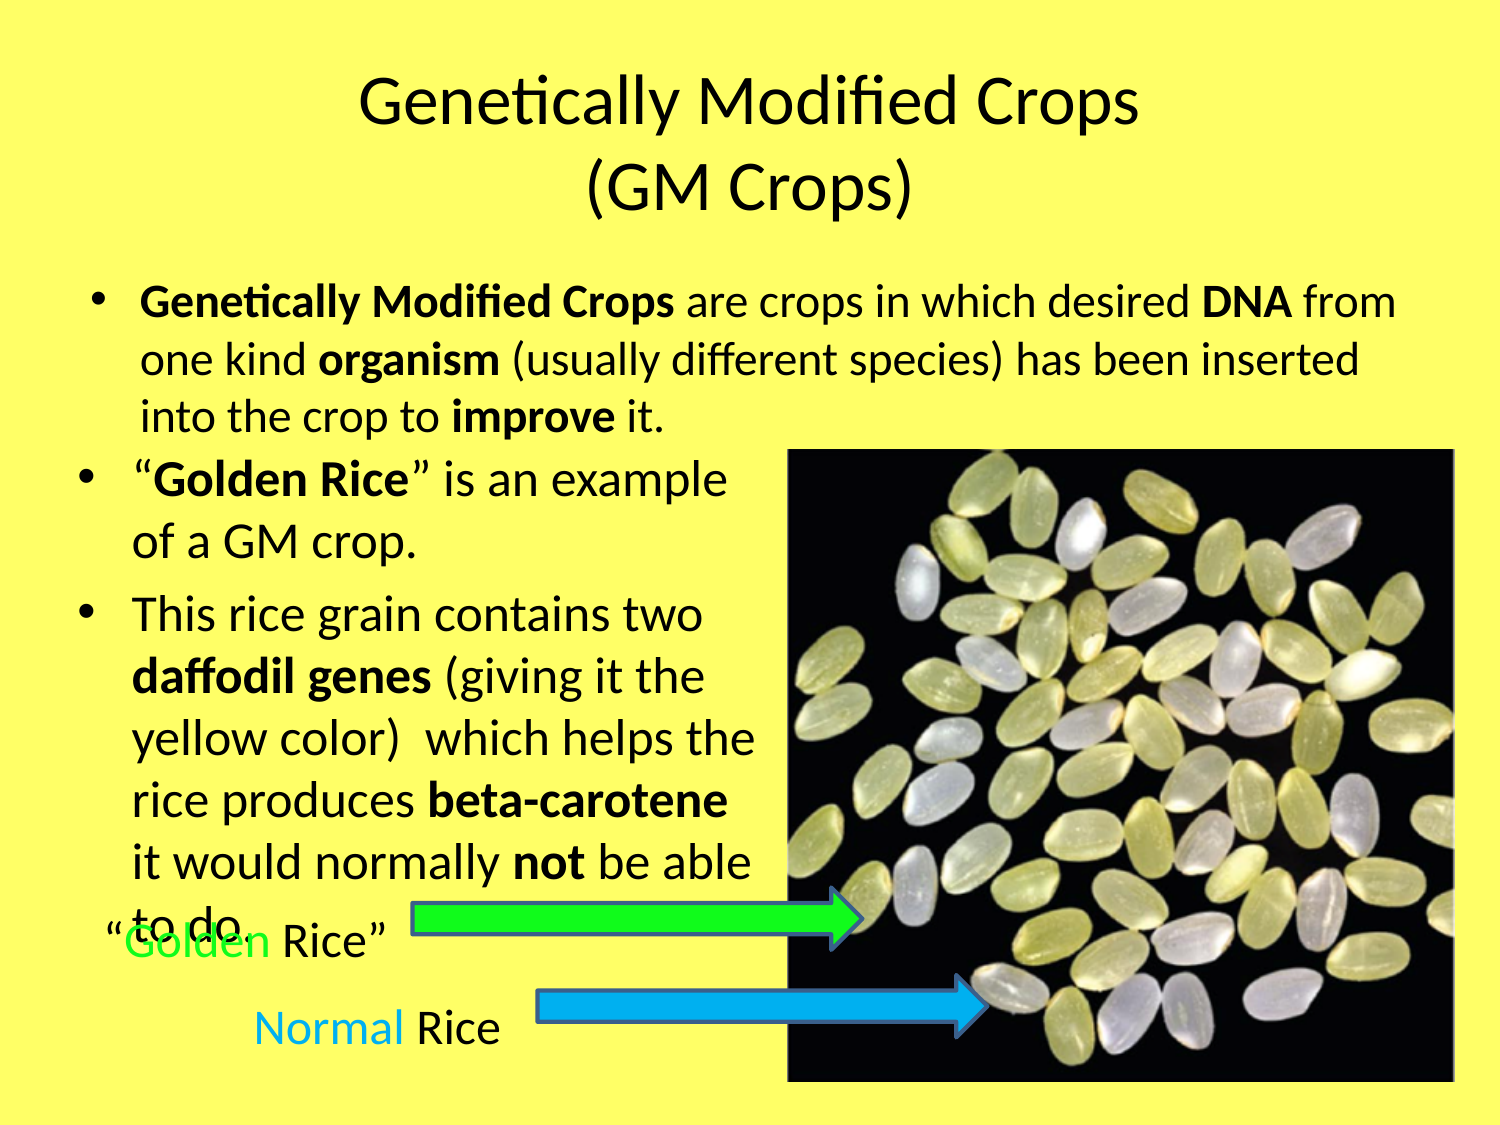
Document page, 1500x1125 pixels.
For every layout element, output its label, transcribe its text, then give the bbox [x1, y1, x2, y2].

list Genetically Modified Crops are crops in which desired DNA from one kind organism (usually different species) has been inserted into the crop to improve it. [75, 262, 1450, 450]
text_box [535, 988, 782, 1024]
list “Golden Rice” is an example of a GM crop. This rice grain contains two daffodil genes (giving it the yellow color) which helps the rice produces beta-carotene it would normally not be able to do. [62, 437, 775, 963]
text_box Normal Rice [238, 987, 517, 1063]
text_box “Golden Rice” [88, 899, 404, 975]
title Genetically Modified Crops (GM Crops) [75, 45, 1425, 233]
text_box [410, 900, 782, 937]
picture [787, 449, 1455, 1082]
